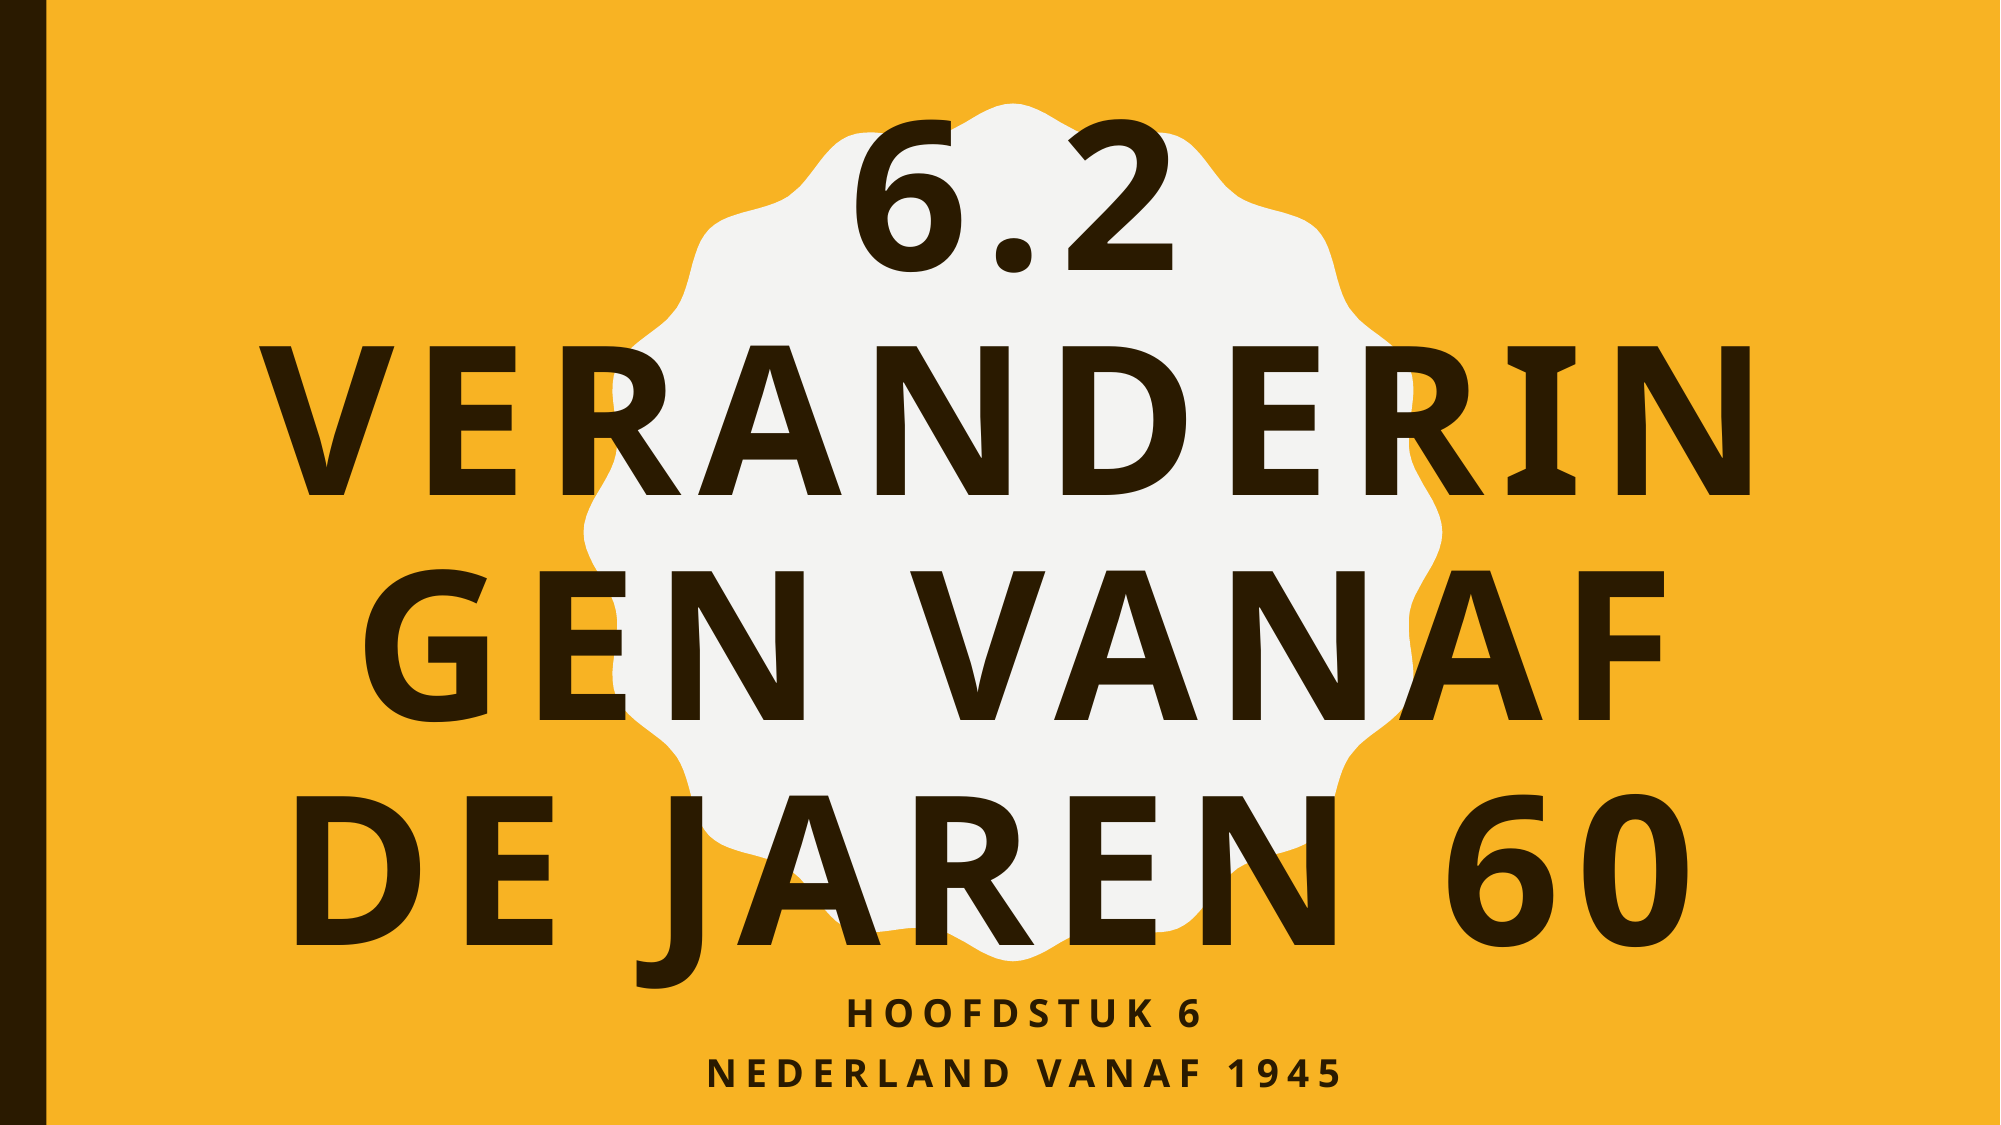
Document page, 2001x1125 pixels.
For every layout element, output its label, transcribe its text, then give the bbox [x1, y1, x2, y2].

subtitle HOOFDSTUK 6 NEDERLAND VANAF 1945 [363, 980, 1684, 1103]
title 6.2 VERANDERINGEN VANAF DE JAREN 60 [176, 180, 1870, 902]
